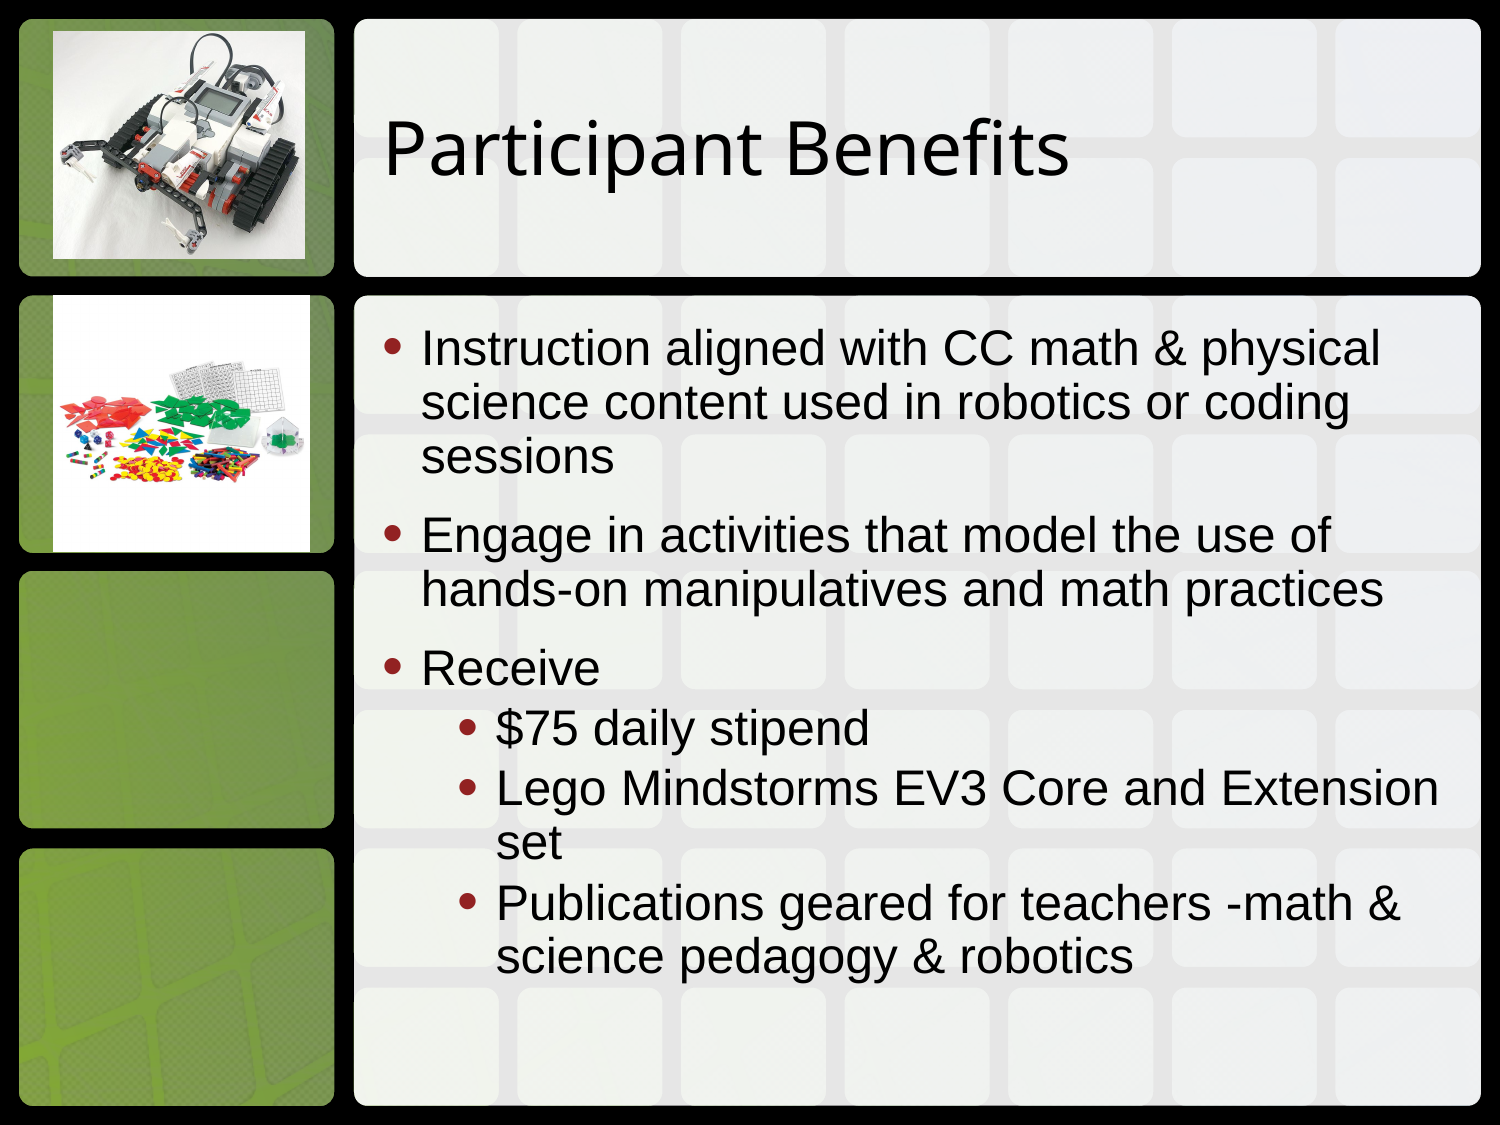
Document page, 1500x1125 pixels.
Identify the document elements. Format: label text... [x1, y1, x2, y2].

picture [19, 295, 334, 553]
picture [19, 19, 334, 276]
title Participant Benefits [367, 24, 1468, 277]
picture [19, 849, 334, 1106]
picture [19, 571, 334, 828]
list Instruction aligned with CC math & physical science content used in robotics or coding sessions Engage in activities that model the use of hands-on manipulatives and math practices Receive $75 daily stipend Lego Mindstorms EV3 Core and Extension set Publications geared for teachers -math & science pedagogy & robotics [367, 314, 1468, 1106]
